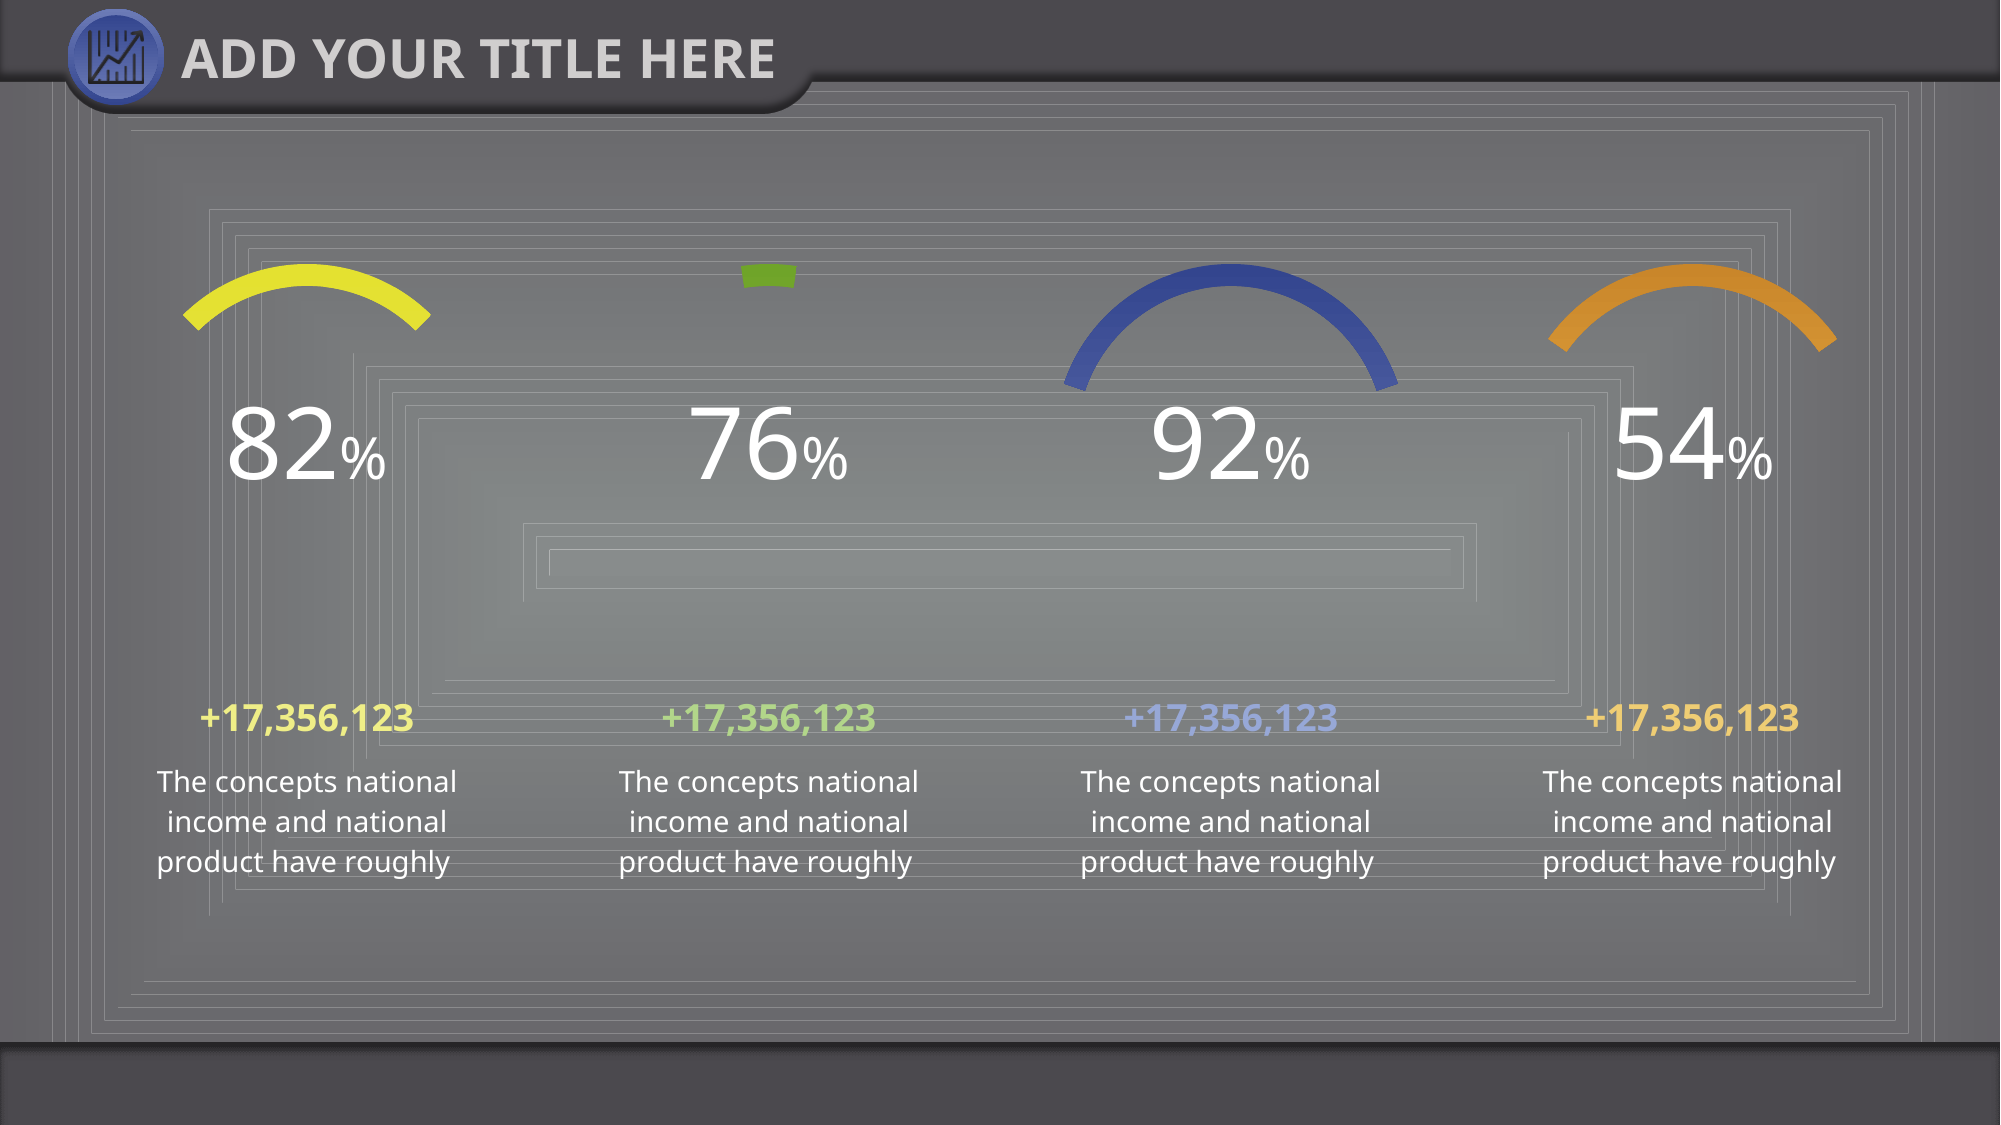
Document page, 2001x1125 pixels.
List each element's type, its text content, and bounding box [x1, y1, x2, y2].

text_box [740, 263, 797, 288]
text_box [183, 263, 431, 331]
text_box +17,356,123 [1570, 686, 1816, 746]
picture [0, 0, 2000, 115]
text_box 76% [672, 372, 866, 508]
text_box [1548, 263, 1837, 352]
text_box [1064, 263, 1398, 391]
text_box +17,356,123 [1108, 686, 1354, 746]
text_box The concepts national income and national product have roughly [1036, 751, 1426, 886]
text_box 92% [1134, 372, 1328, 508]
text_box The concepts national income and national product have roughly [112, 751, 503, 886]
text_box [67, 8, 165, 106]
text_box The concepts national income and national product have roughly [1497, 751, 1888, 886]
text_box 82% [210, 372, 404, 508]
text_box The concepts national income and national product have roughly [574, 751, 964, 886]
text_box 54% [1596, 372, 1790, 508]
text_box +17,356,123 [646, 686, 892, 746]
text_box +17,356,123 [184, 686, 430, 746]
picture [0, 1042, 2000, 1125]
